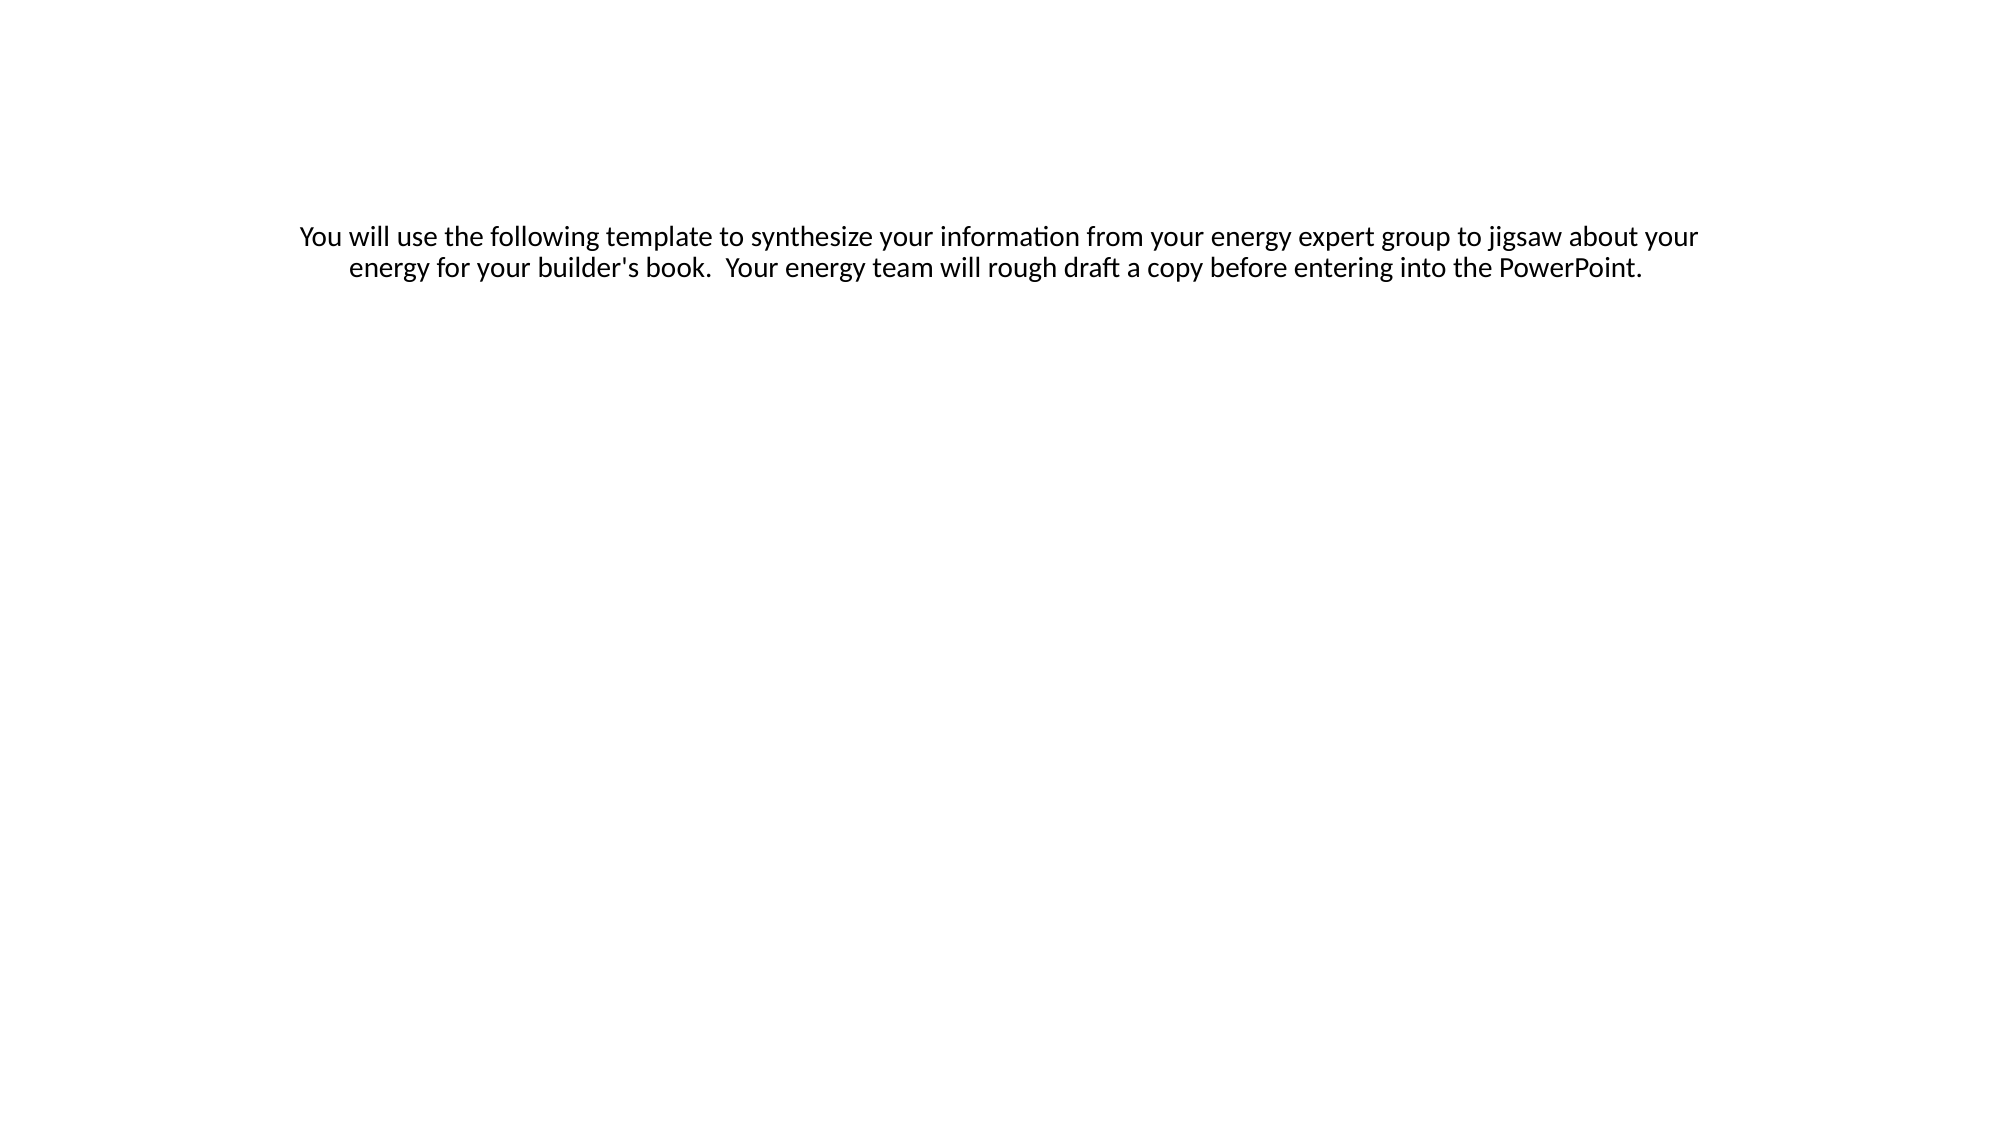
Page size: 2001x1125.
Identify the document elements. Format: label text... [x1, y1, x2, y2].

title You will use the following template to synthesize your information from your energy expert group to jigsaw about your energy for your builder's book. Your energy team will rough draft a copy before entering into the PowerPoint. [249, 184, 1750, 292]
